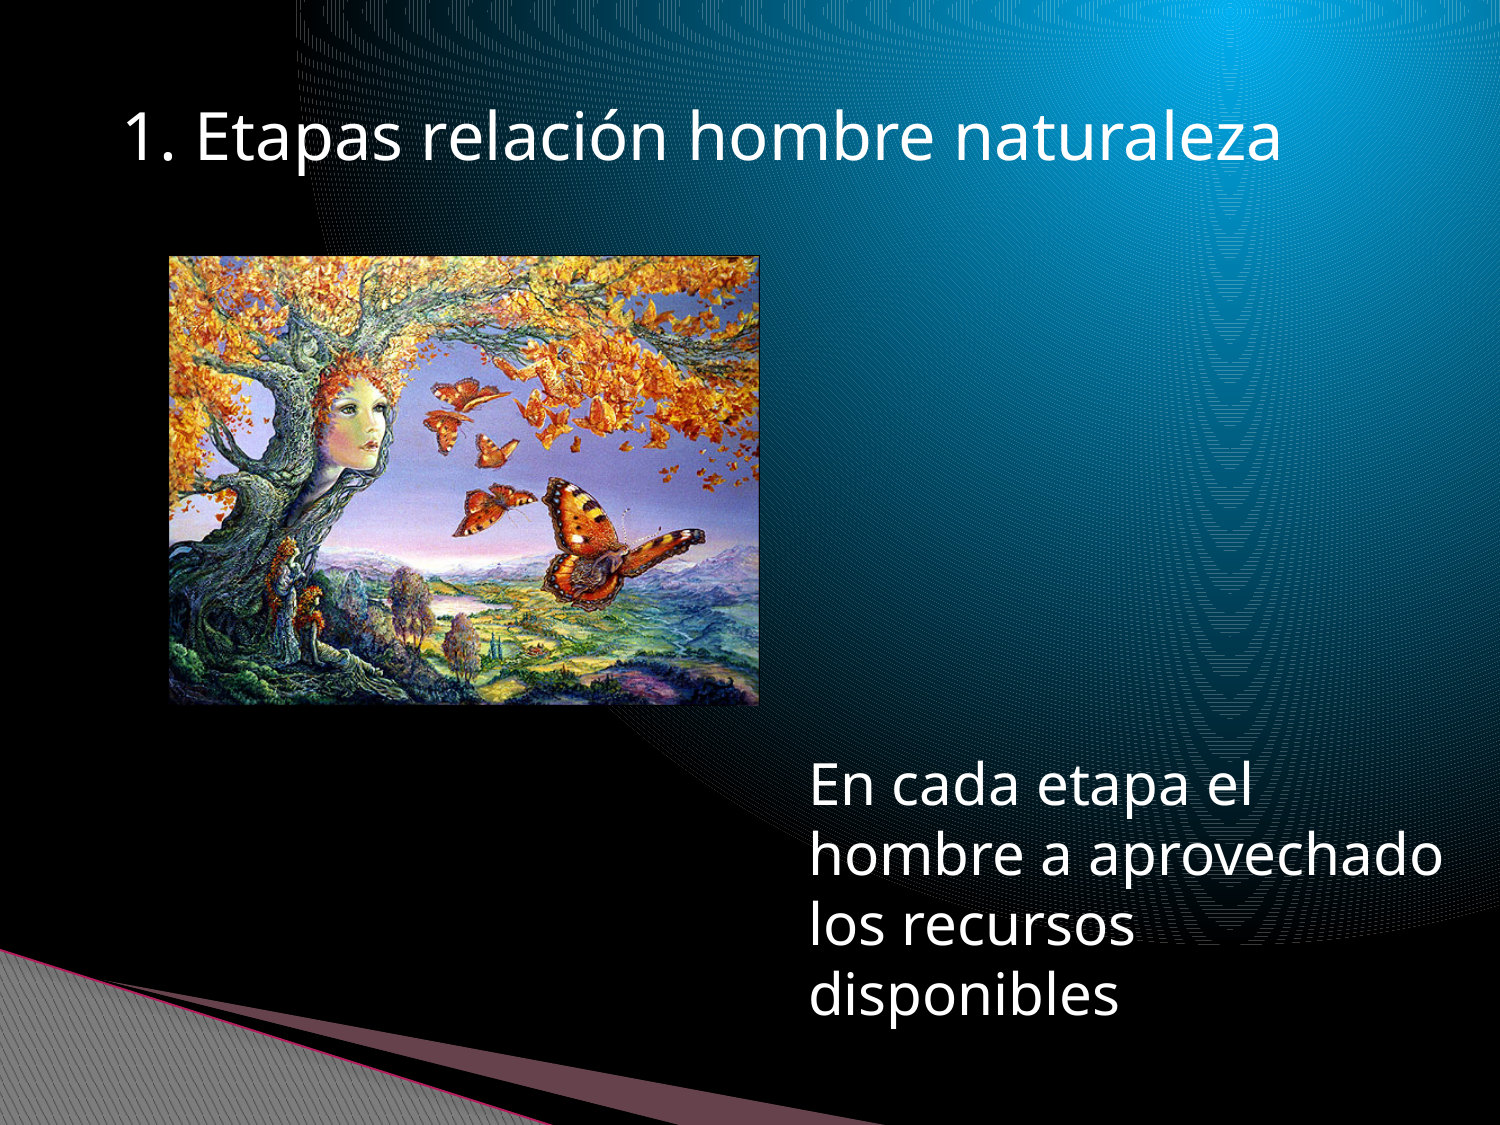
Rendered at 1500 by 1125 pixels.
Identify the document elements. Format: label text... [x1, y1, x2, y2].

text_box 1. Etapas relación hombre naturaleza [106, 86, 1418, 181]
picture [0, 952, 543, 1125]
text_box En cada etapa el hombre a aprovechado los recursos disponibles [793, 739, 1479, 1035]
picture [167, 255, 761, 706]
